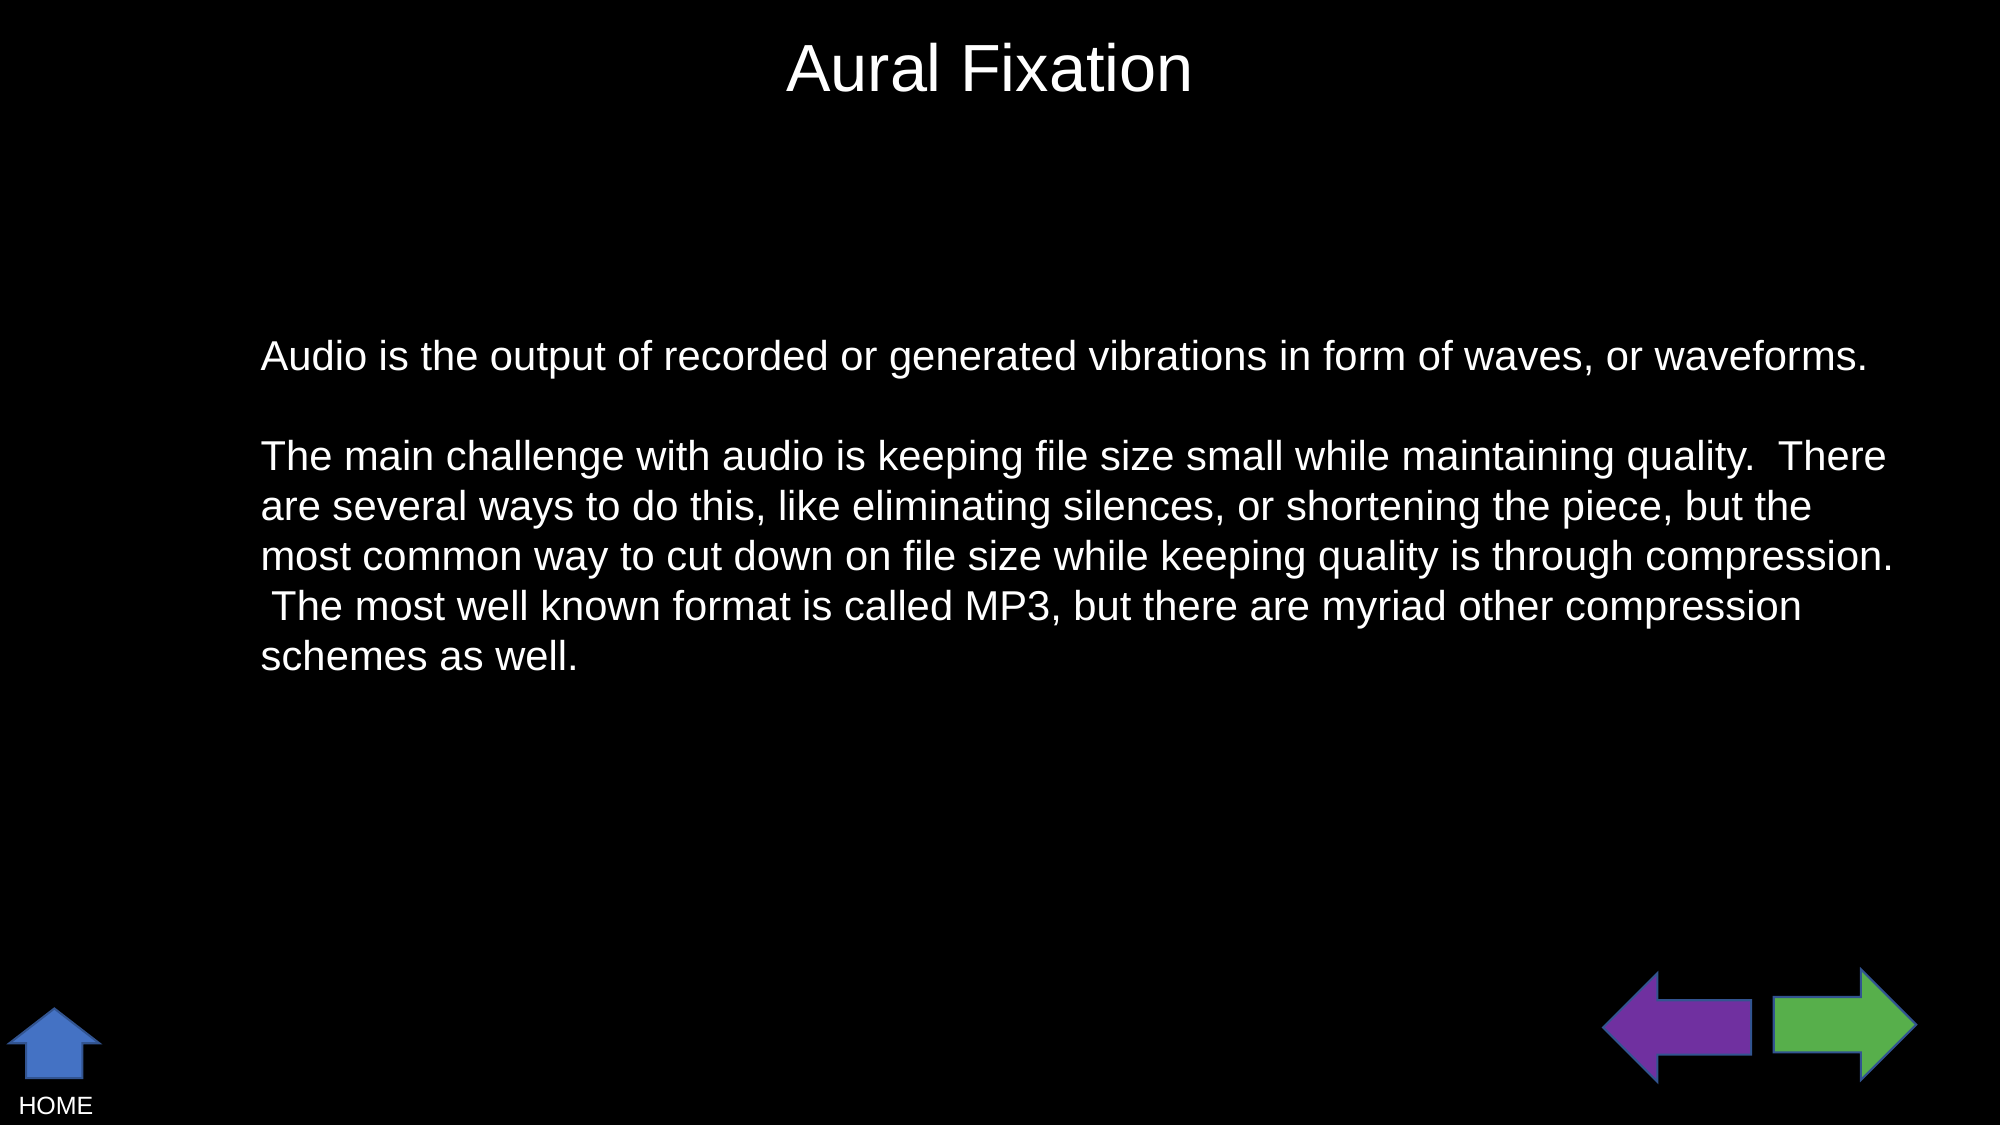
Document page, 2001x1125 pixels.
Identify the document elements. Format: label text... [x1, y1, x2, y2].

text_box Aural Fixation [771, 17, 1685, 112]
text_box [1772, 966, 1918, 1083]
text_box [1601, 970, 1753, 1085]
text_box Audio is the output of recorded or generated vibrations in form of waves, or waveforms. The main challenge with audio is keeping file size small while maintaining quality. There are several ways to do this, like eliminating silences, or shortening the piece, but the most common way to cut down on file size while keeping quality is through compression. The most well known format is called MP3, but there are myriad other compression schemes as well. [245, 321, 1917, 687]
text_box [3, 1008, 132, 1125]
